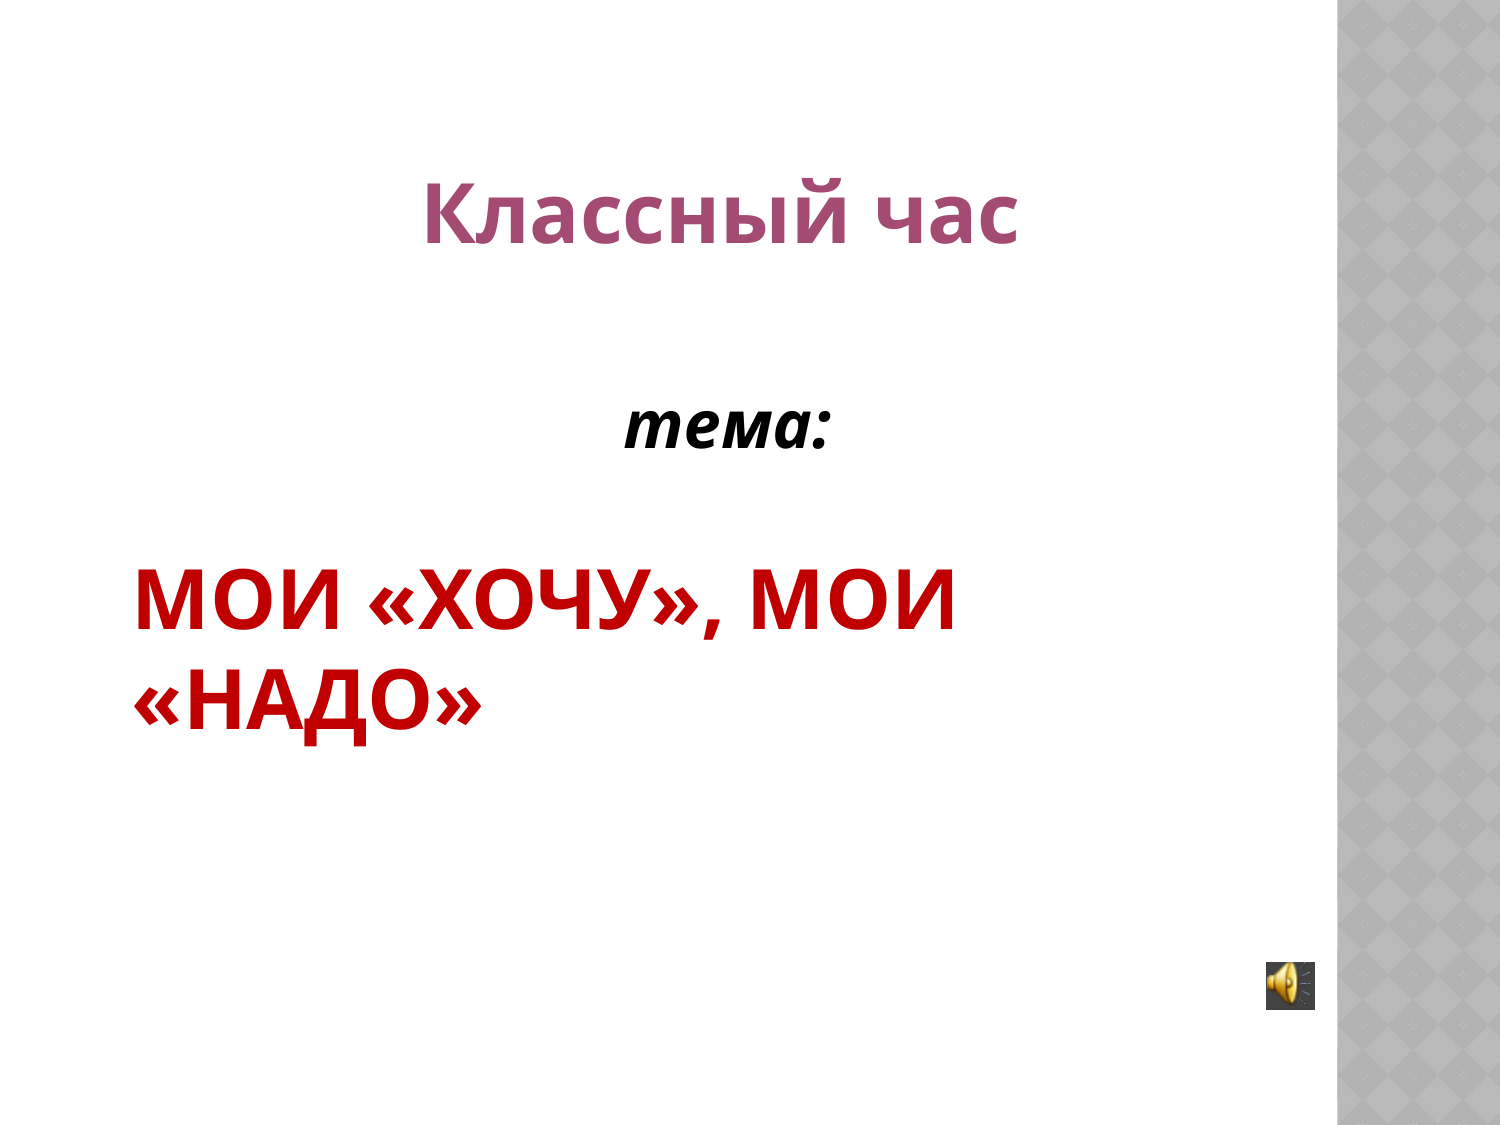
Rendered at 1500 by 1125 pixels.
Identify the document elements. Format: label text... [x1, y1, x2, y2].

text_box МОИ «ХОЧУ», МОИ «НАДО» [117, 538, 1336, 754]
text_box тема: [574, 374, 881, 470]
text_box Классный час [304, 152, 1137, 268]
picture [1265, 960, 1317, 1012]
